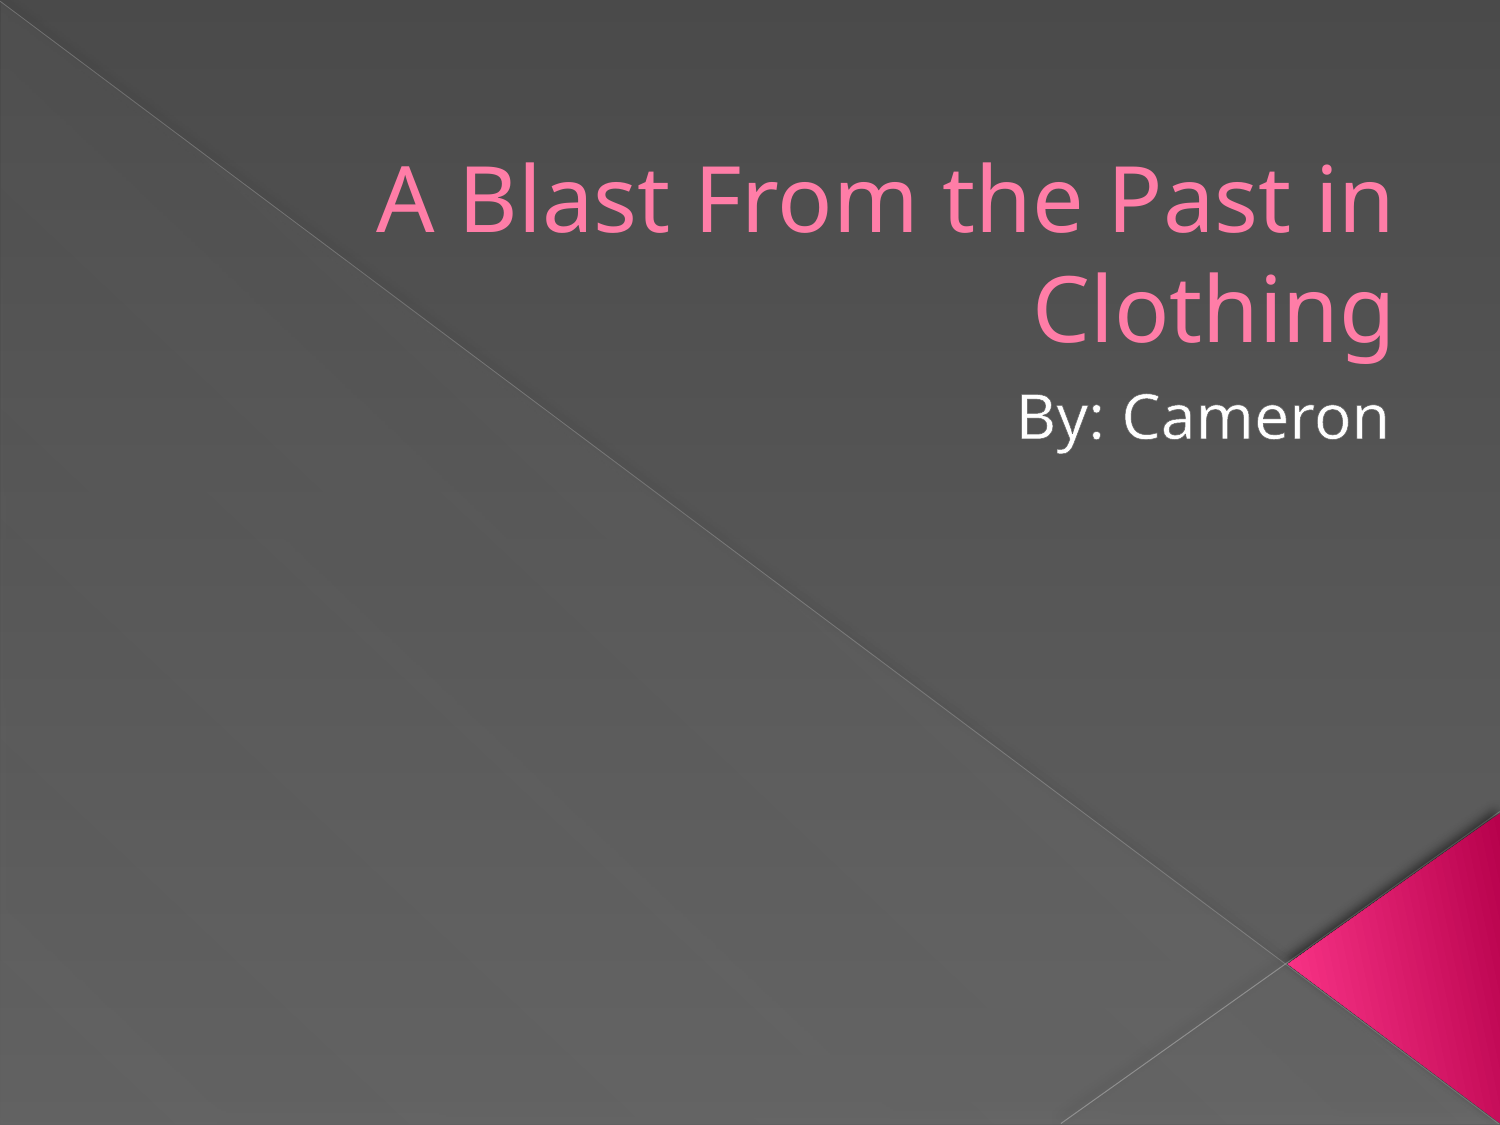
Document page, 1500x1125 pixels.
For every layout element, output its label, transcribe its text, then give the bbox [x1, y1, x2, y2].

subtitle By: Cameron [88, 369, 1412, 657]
title A Blast From the Past in Clothing [88, 127, 1412, 369]
